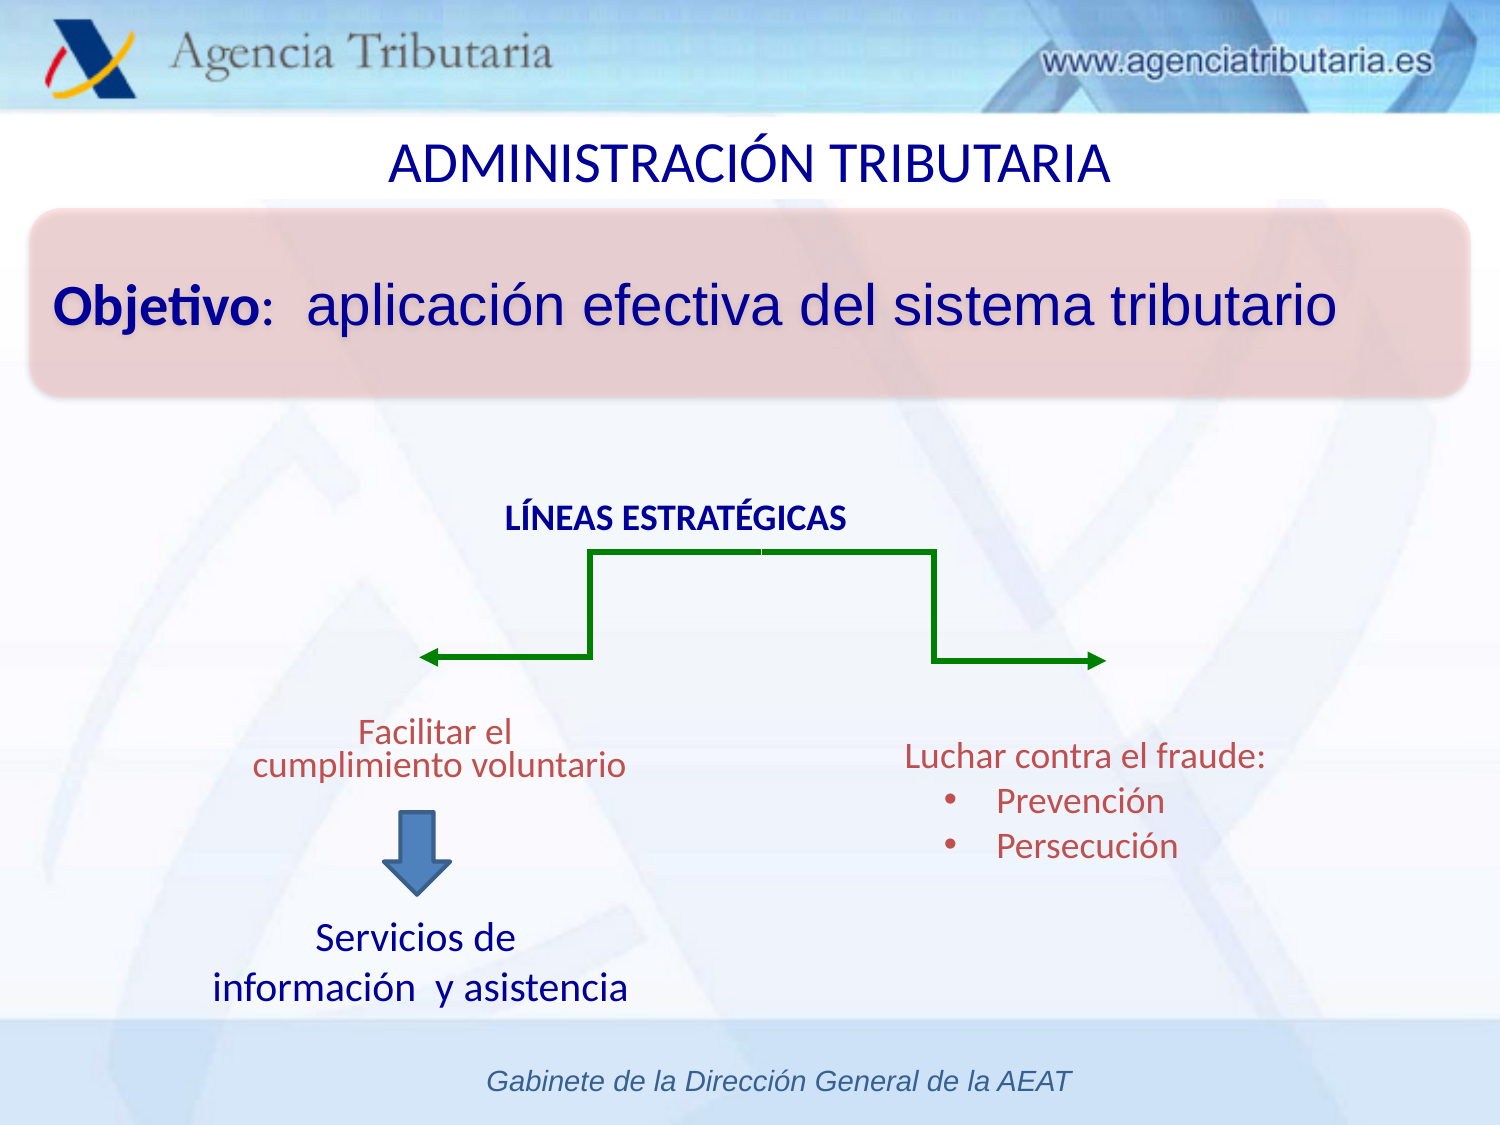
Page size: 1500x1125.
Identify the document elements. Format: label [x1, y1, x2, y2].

text_box [58, 433, 1419, 940]
picture [0, 0, 1500, 1125]
